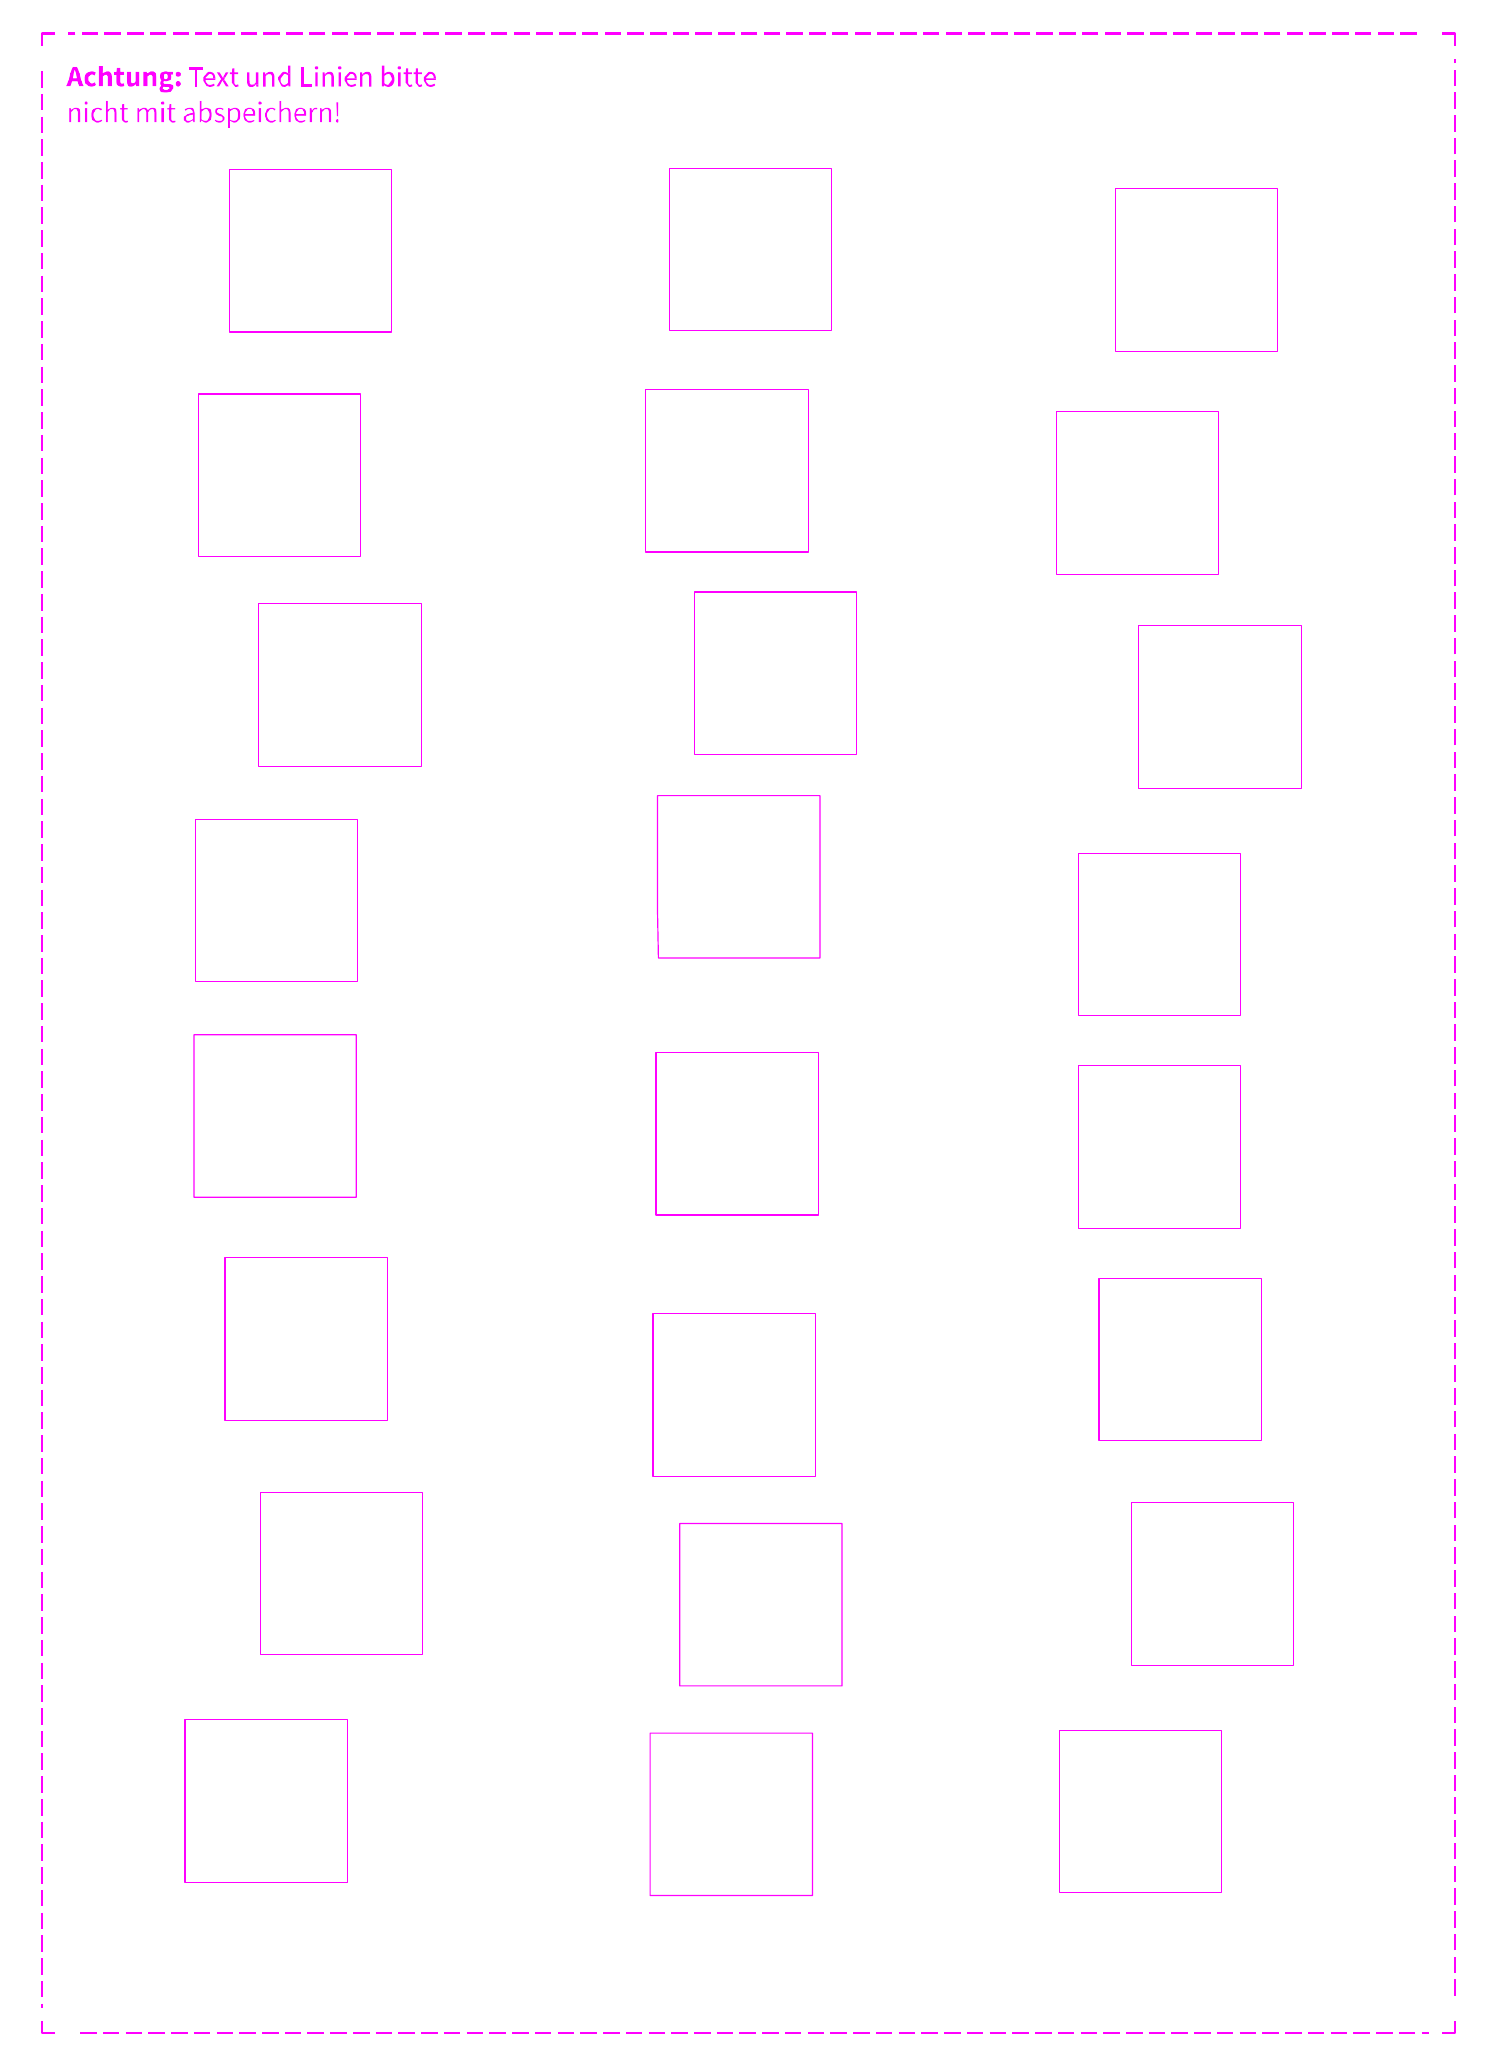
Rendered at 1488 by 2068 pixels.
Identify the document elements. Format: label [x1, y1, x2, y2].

picture [66, 66, 339, 128]
picture [281, 75, 288, 84]
